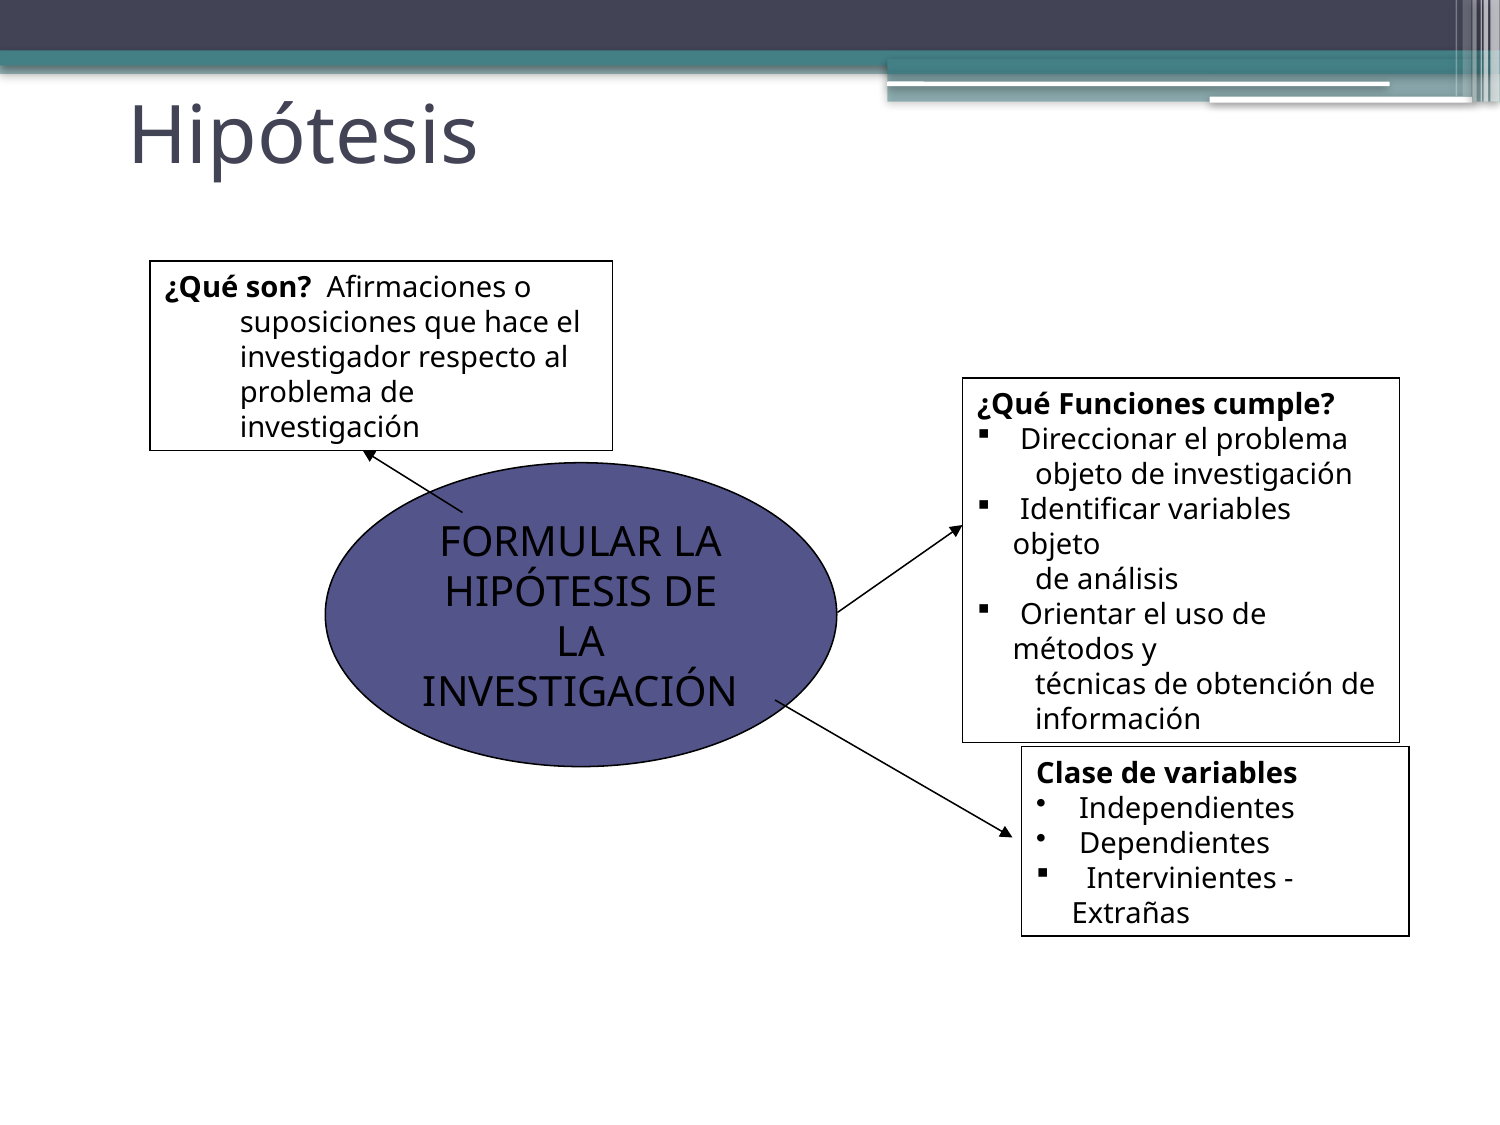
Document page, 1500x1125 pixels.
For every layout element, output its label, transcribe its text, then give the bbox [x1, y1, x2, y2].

text_box Clase de variables Independientes Dependientes Intervinientes - Extrañas [1021, 746, 1409, 937]
text_box [774, 699, 1013, 838]
text_box FORMULAR LA HIPÓTESIS DE LA INVESTIGACIÓN [325, 462, 837, 767]
text_box [837, 525, 963, 613]
title Hipótesis [112, 75, 1388, 188]
text_box ¿Qué son? Afirmaciones o suposiciones que hace el investigador respecto al problema de investigación [149, 261, 613, 451]
text_box ¿Qué Funciones cumple? Direccionar el problema objeto de investigación Identificar variables objeto de análisis Orientar el uso de métodos y técnicas de obtención de información [962, 378, 1400, 743]
text_box [362, 450, 463, 513]
